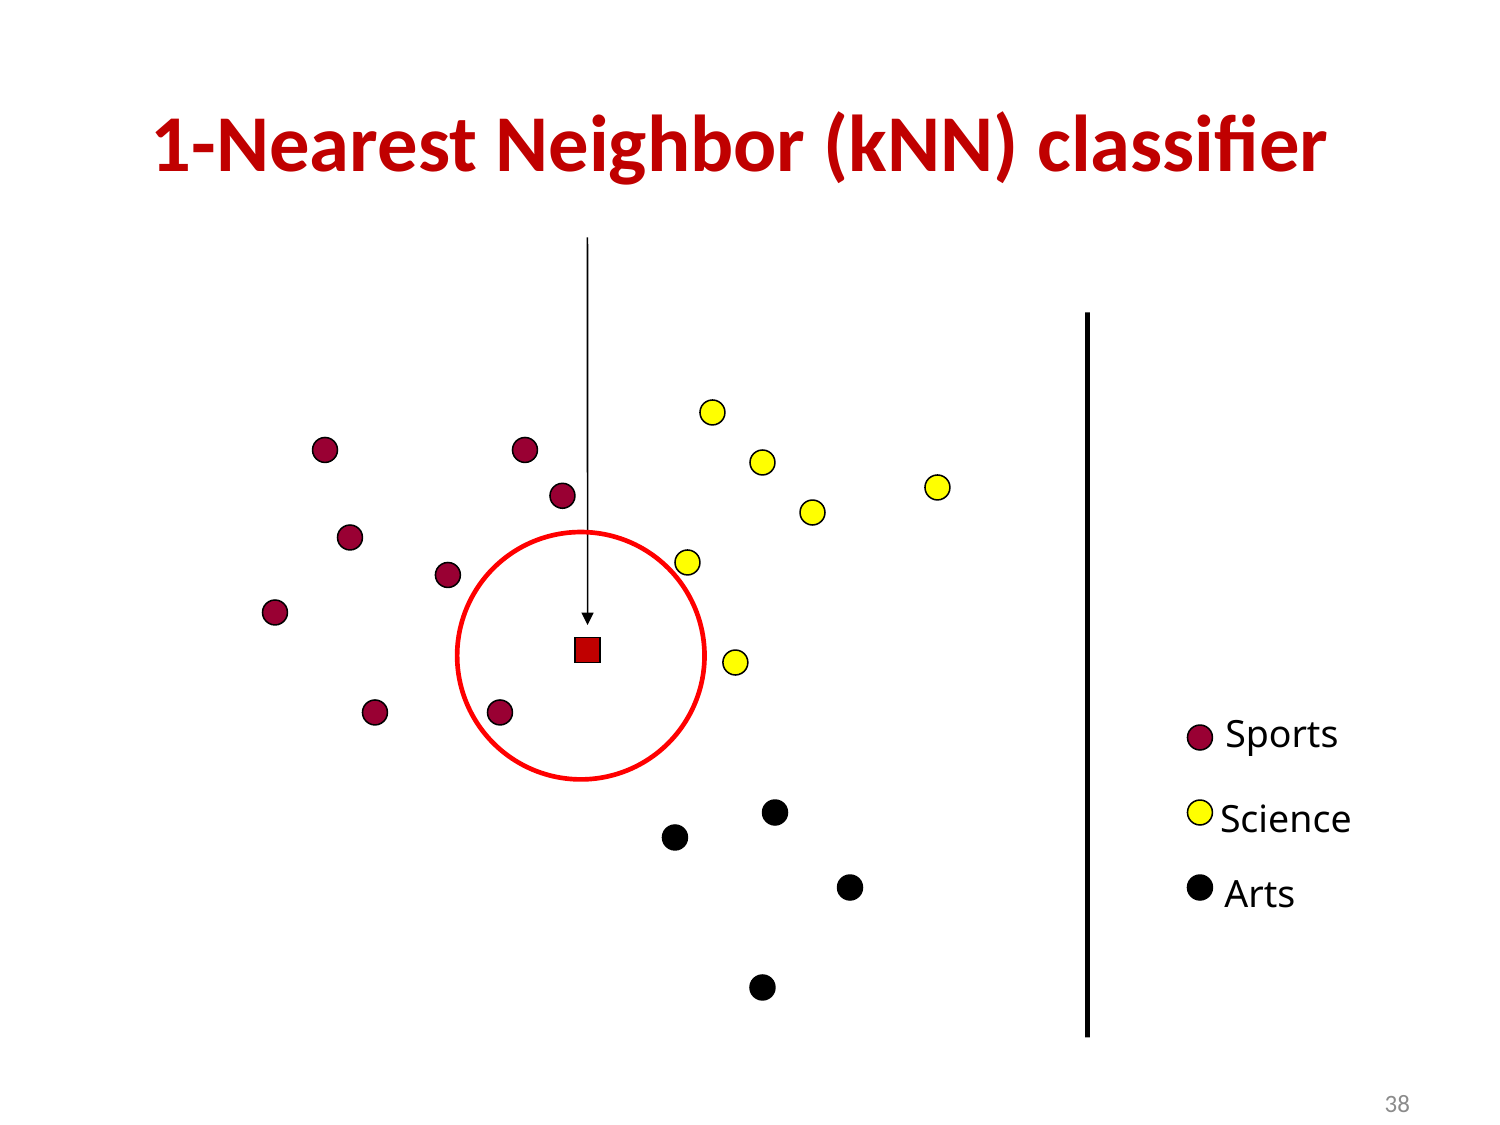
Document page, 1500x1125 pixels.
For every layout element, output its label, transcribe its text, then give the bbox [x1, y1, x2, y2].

text_box [262, 600, 288, 625]
text_box [837, 875, 863, 901]
title 1-Nearest Neighbor (kNN) classifier [75, 45, 1425, 233]
text_box [762, 800, 788, 826]
text_box Sports [1210, 702, 1354, 762]
text_box [1187, 800, 1205, 826]
text_box [337, 525, 363, 550]
text_box Arts [1209, 862, 1311, 923]
text_box [662, 825, 688, 850]
text_box [362, 699, 388, 725]
slide_number 38 [1074, 1042, 1425, 1103]
text_box [435, 562, 461, 588]
text_box [312, 437, 338, 463]
text_box [1187, 875, 1209, 901]
text_box [549, 483, 575, 509]
text_box [1187, 725, 1210, 751]
text_box [800, 500, 826, 526]
text_box Science [1205, 787, 1367, 848]
text_box [112, 324, 1087, 1000]
text_box [924, 474, 950, 500]
text_box [512, 437, 538, 463]
text_box [750, 450, 775, 475]
text_box [699, 399, 725, 425]
text_box [722, 650, 748, 676]
text_box [457, 532, 705, 780]
text_box [750, 975, 775, 1000]
text_box [675, 549, 700, 575]
text_box [1088, 324, 1388, 1000]
